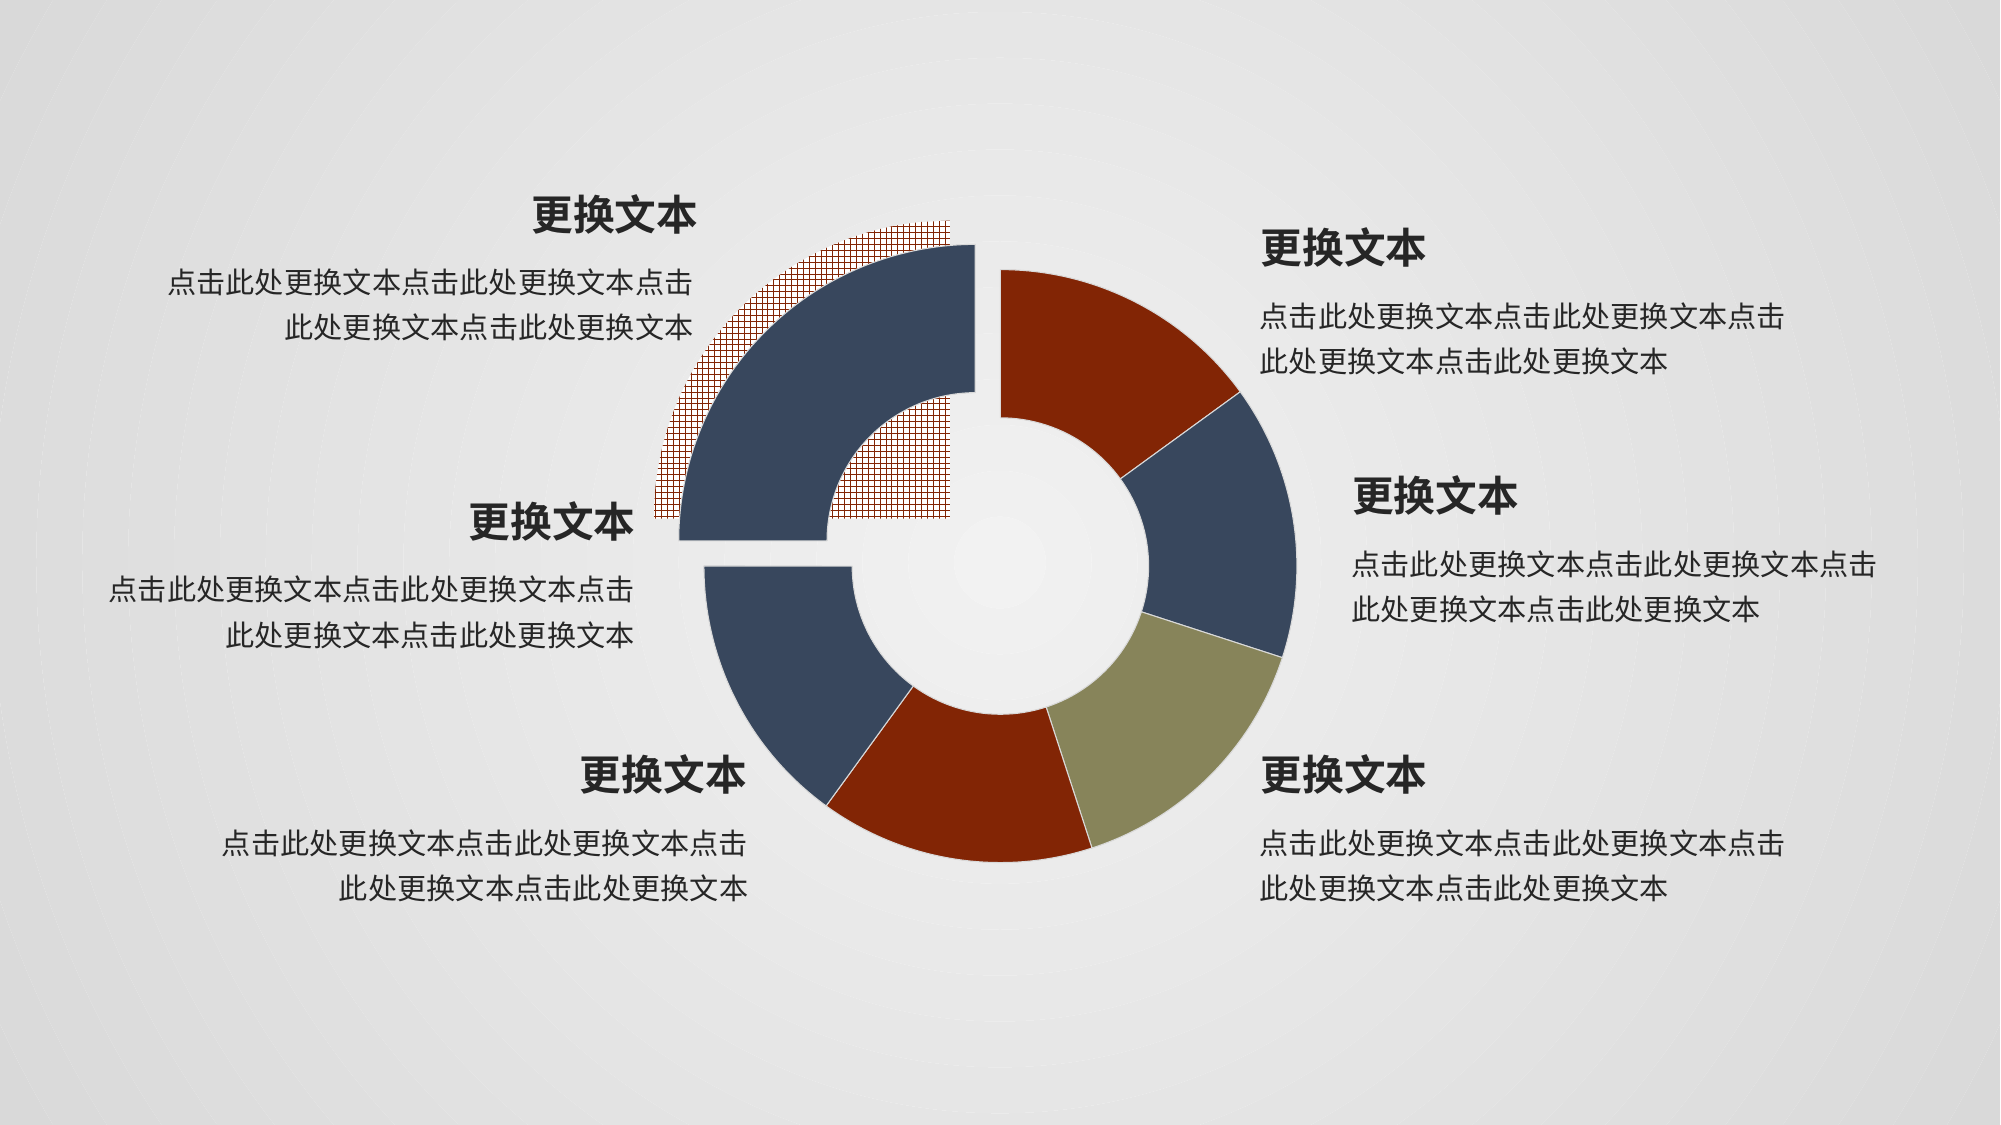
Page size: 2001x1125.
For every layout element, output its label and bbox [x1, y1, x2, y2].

text_box [1336, 462, 1920, 632]
text_box [651, 214, 1357, 911]
text_box [1244, 741, 1829, 911]
text_box [66, 488, 652, 657]
text_box [179, 741, 764, 911]
text_box [125, 180, 715, 350]
text_box [1244, 214, 1829, 384]
